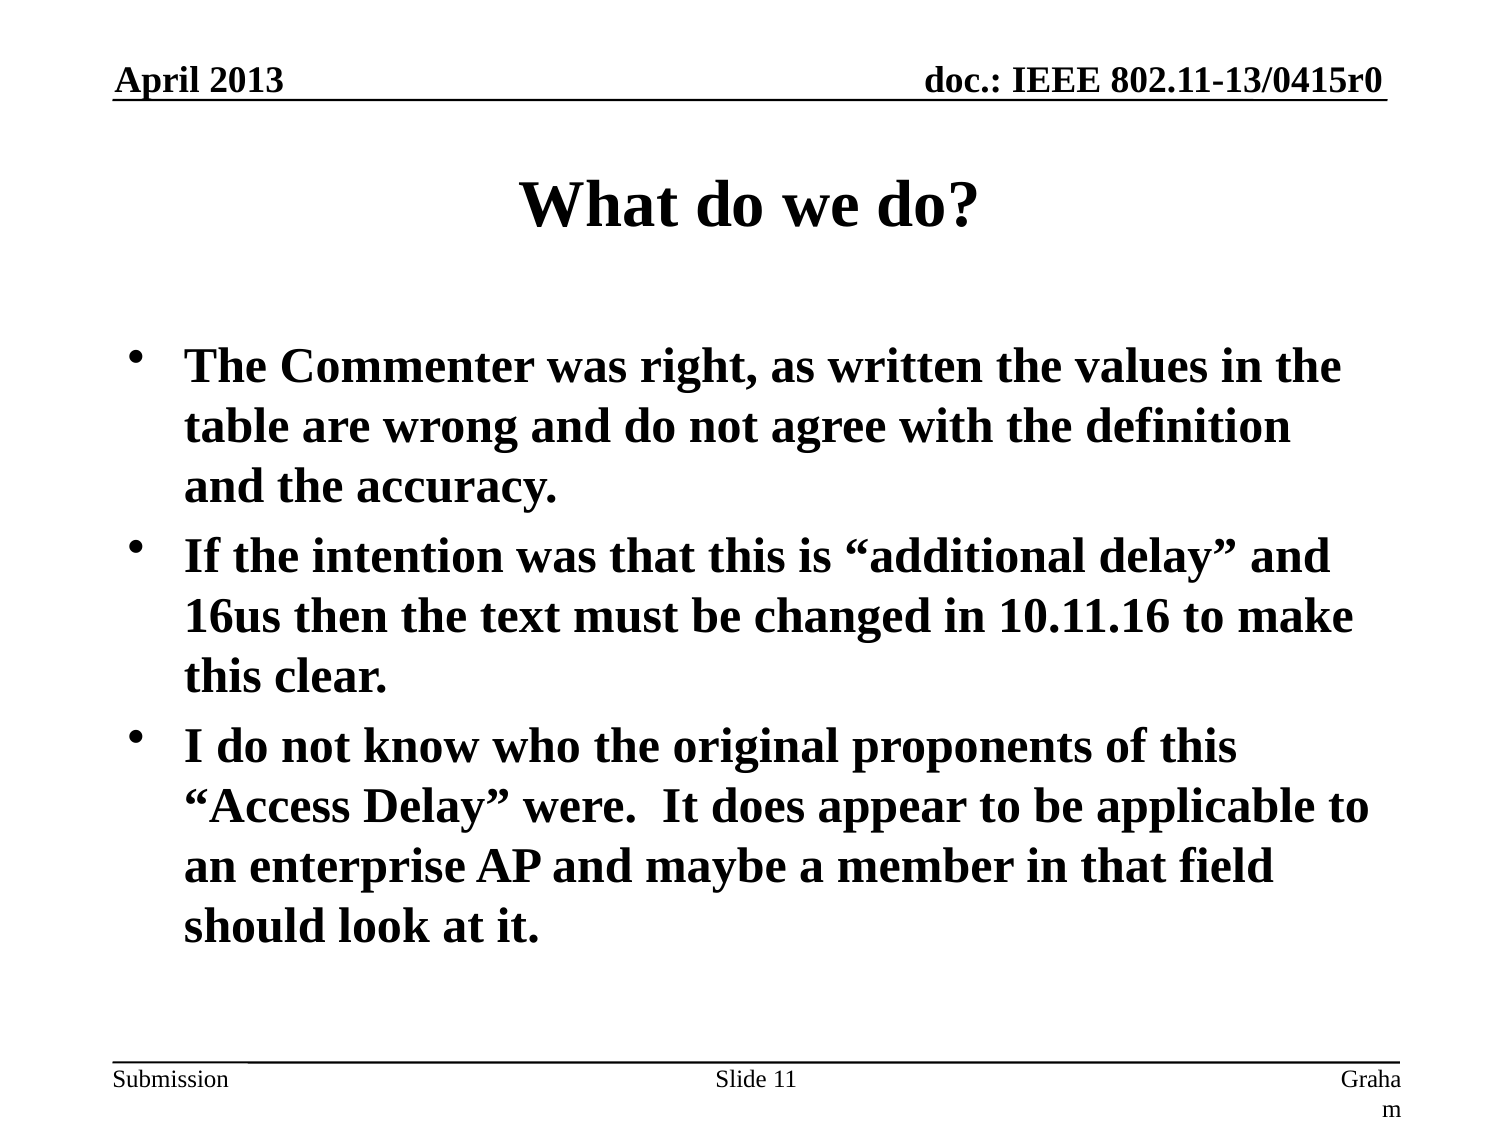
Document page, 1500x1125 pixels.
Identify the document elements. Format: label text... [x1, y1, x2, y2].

list The Commenter was right, as written the values in the table are wrong and do not agree with the definition and the accuracy. If the intention was that this is “additional delay” and 16us then the text must be changed in 10.11.16 to make this clear. I do not know who the original proponents of this “Access Delay” were. It does appear to be applicable to an enterprise AP and maybe a member in that field should look at it. [112, 324, 1388, 1000]
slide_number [114, 54, 286, 101]
footer Graham Smith, DSP Group [1324, 1061, 1402, 1093]
slide_number Slide 11 [712, 1061, 800, 1093]
title What do we do? [112, 112, 1388, 288]
